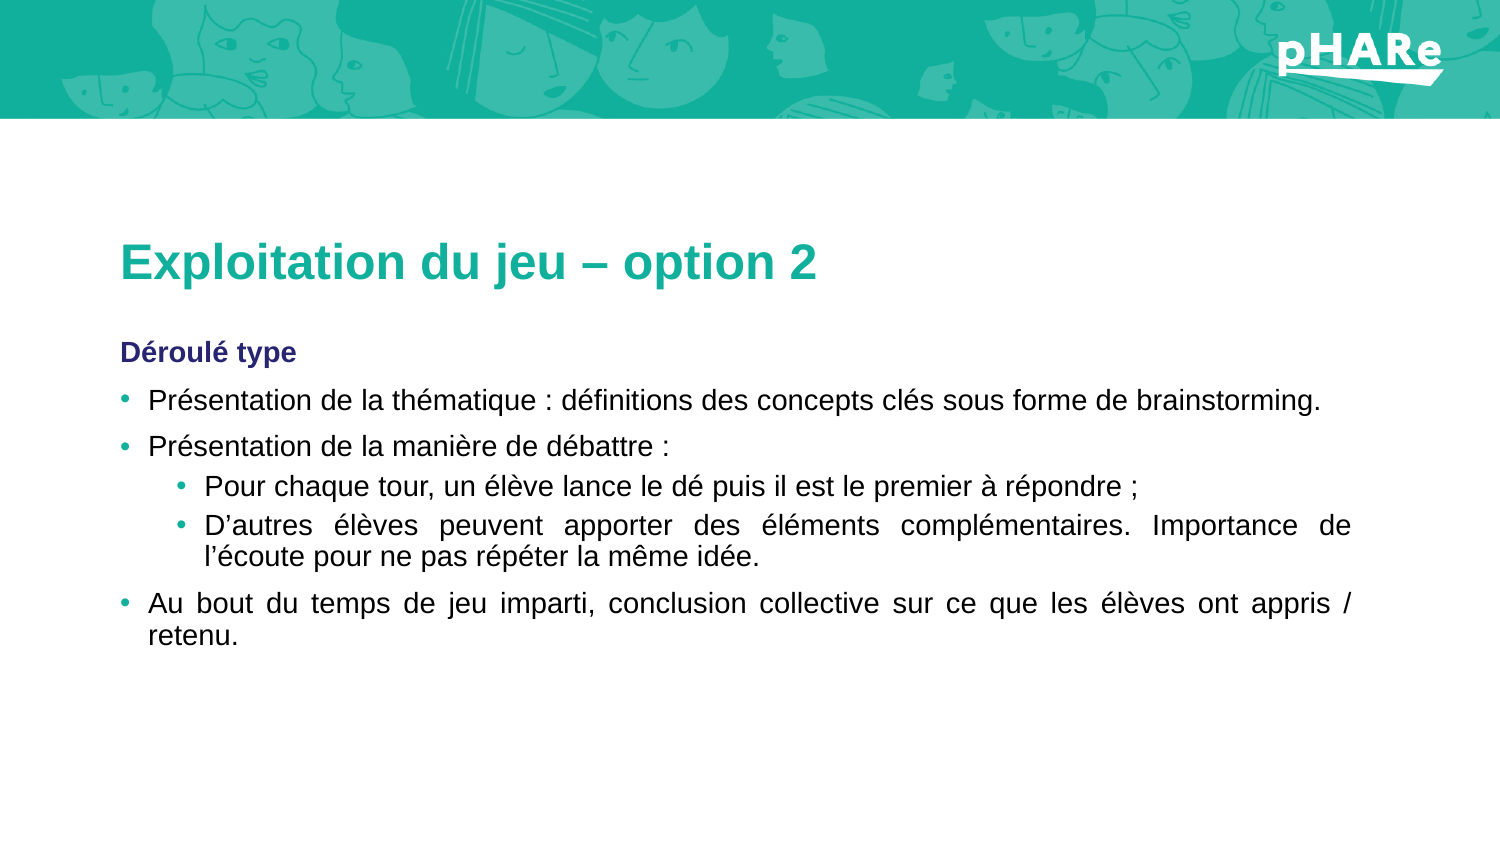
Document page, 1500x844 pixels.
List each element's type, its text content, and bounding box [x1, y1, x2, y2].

text_box Exploitation du jeu – option 2 [105, 204, 1488, 323]
text_box Déroulé type Présentation de la thématique : définitions des concepts clés sous forme de brainstorming. Présentation de la manière de débattre : Pour chaque tour, un élève lance le dé puis il est le premier à répondre ; D’autres élèves peuvent apporter des éléments complémentaires. Importance de l’écoute pour ne pas répéter la même idée. Au bout du temps de jeu imparti, conclusion collective sur ce que les élèves ont appris / retenu. [105, 330, 1369, 670]
picture [0, 0, 1500, 119]
